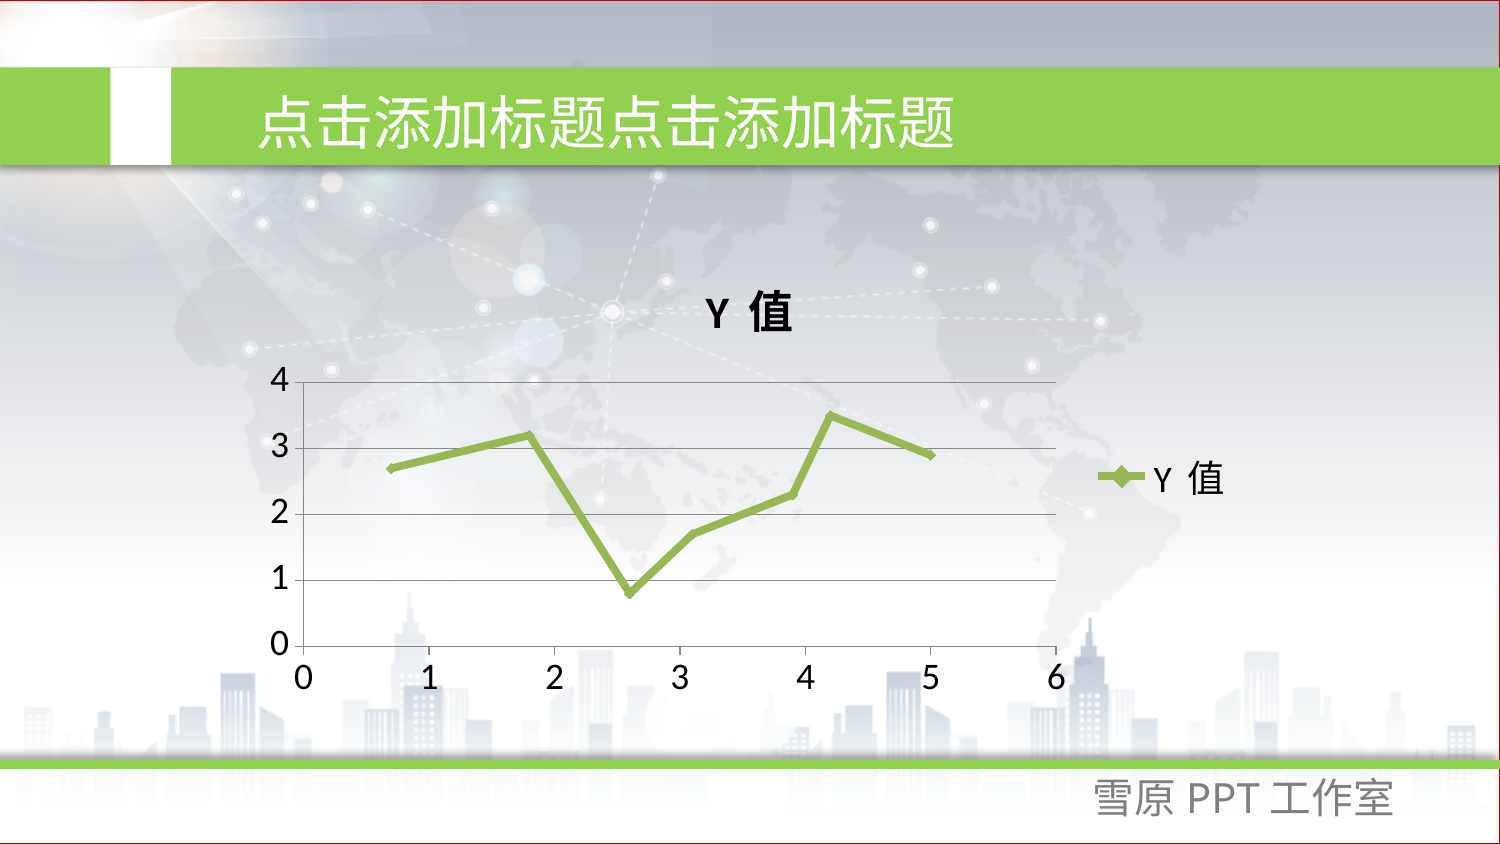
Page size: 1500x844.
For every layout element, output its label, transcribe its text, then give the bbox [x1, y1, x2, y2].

picture [0, 165, 1499, 760]
chart [249, 244, 1251, 709]
picture [0, 1, 1499, 67]
picture [0, 769, 1499, 843]
text_box 点击添加标题点击添加标题 [242, 79, 971, 164]
